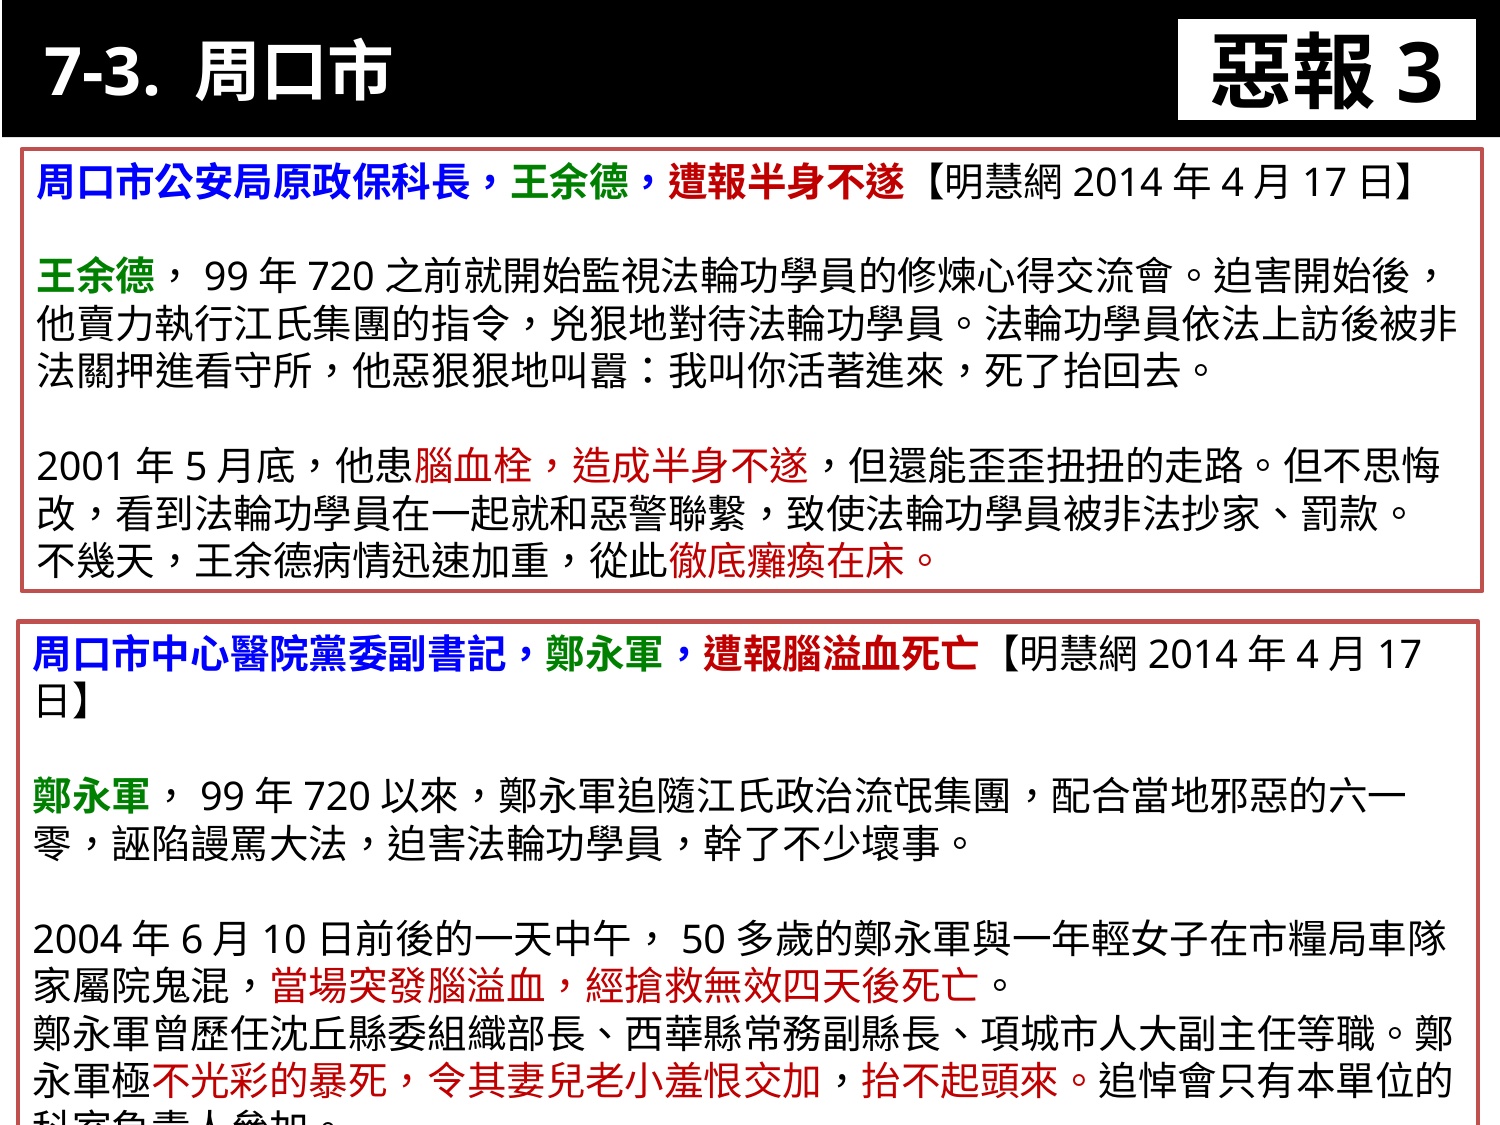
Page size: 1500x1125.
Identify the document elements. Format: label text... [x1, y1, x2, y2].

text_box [1, 0, 1500, 138]
text_box 周口市中心醫院黨委副書記，鄭永軍，遭報腦溢血死亡【明慧網2014年4月17日】 鄭永軍，99年720以來，鄭永軍追隨江氏政治流氓集團，配合當地邪惡的六一零，誣陷謾罵大法，迫害法輪功學員，幹了不少壞事。 2004年6月10日前後的一天中午，50多歲的鄭永軍與一年輕女子在市糧局車隊家屬院鬼混，當場突發腦溢血，經搶救無效四天後死亡。 鄭永軍曾歷任沈丘縣委組織部長、西華縣常務副縣長、項城市人大副主任等職。鄭永軍極不光彩的暴死，令其妻兒老小羞恨交加，抬不起頭來。追悼會只有本單位的科室負責人參加。 [16, 619, 1480, 1125]
text_box 周口市公安局原政保科長，王余德，遭報半身不遂【明慧網2014年4月17日】 王余德，99年720之前就開始監視法輪功學員的修煉心得交流會。迫害開始後， 他賣力執行江氏集團的指令，兇狠地對待法輪功學員。法輪功學員依法上訪後被非法關押進看守所，他惡狠狠地叫囂：我叫你活著進來，死了抬回去。 2001年5月底，他患腦血栓，造成半身不遂，但還能歪歪扭扭的走路。但不思悔改，看到法輪功學員在一起就和惡警聯繫，致使法輪功學員被非法抄家、罰款。 不幾天，王余德病情迅速加重，從此徹底癱瘓在床。 [20, 147, 1484, 593]
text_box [1174, 11, 1479, 128]
